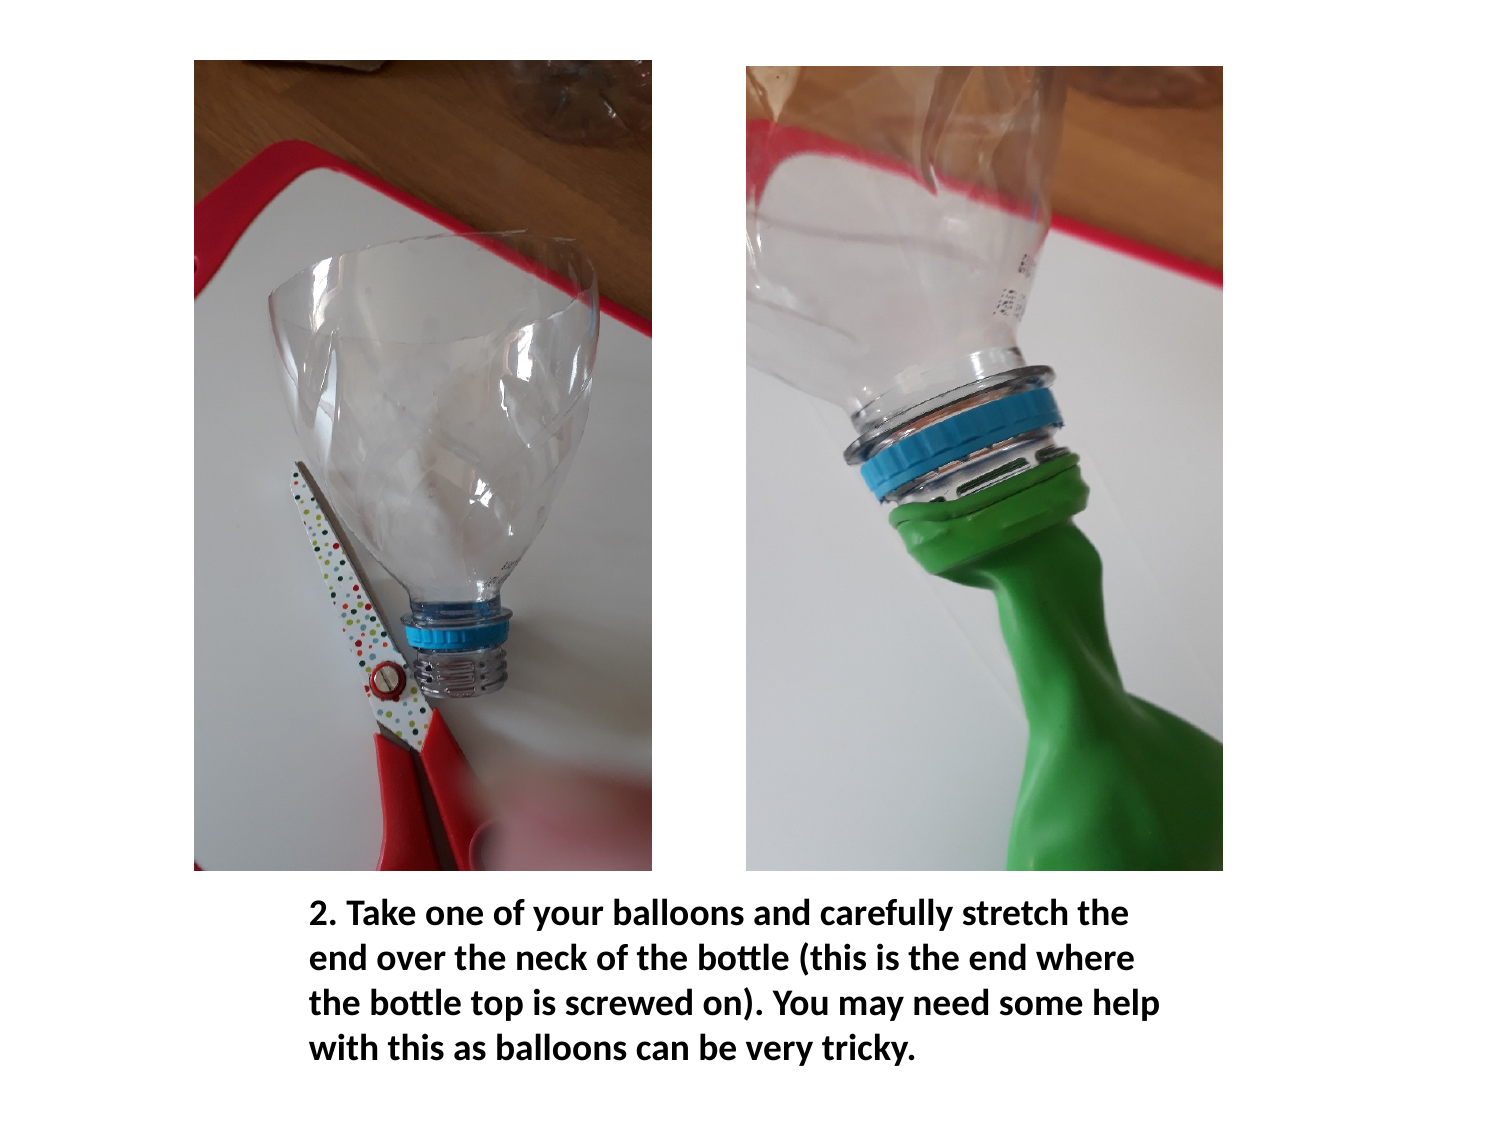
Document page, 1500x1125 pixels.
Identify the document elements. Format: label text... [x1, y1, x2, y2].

picture [746, 66, 1223, 872]
list 2. Take one of your balloons and carefully stretch the end over the neck of the bottle (this is the end where the bottle top is screwed on). You may need some help with this as balloons can be very tricky. [294, 880, 1194, 1013]
picture [194, 60, 652, 872]
